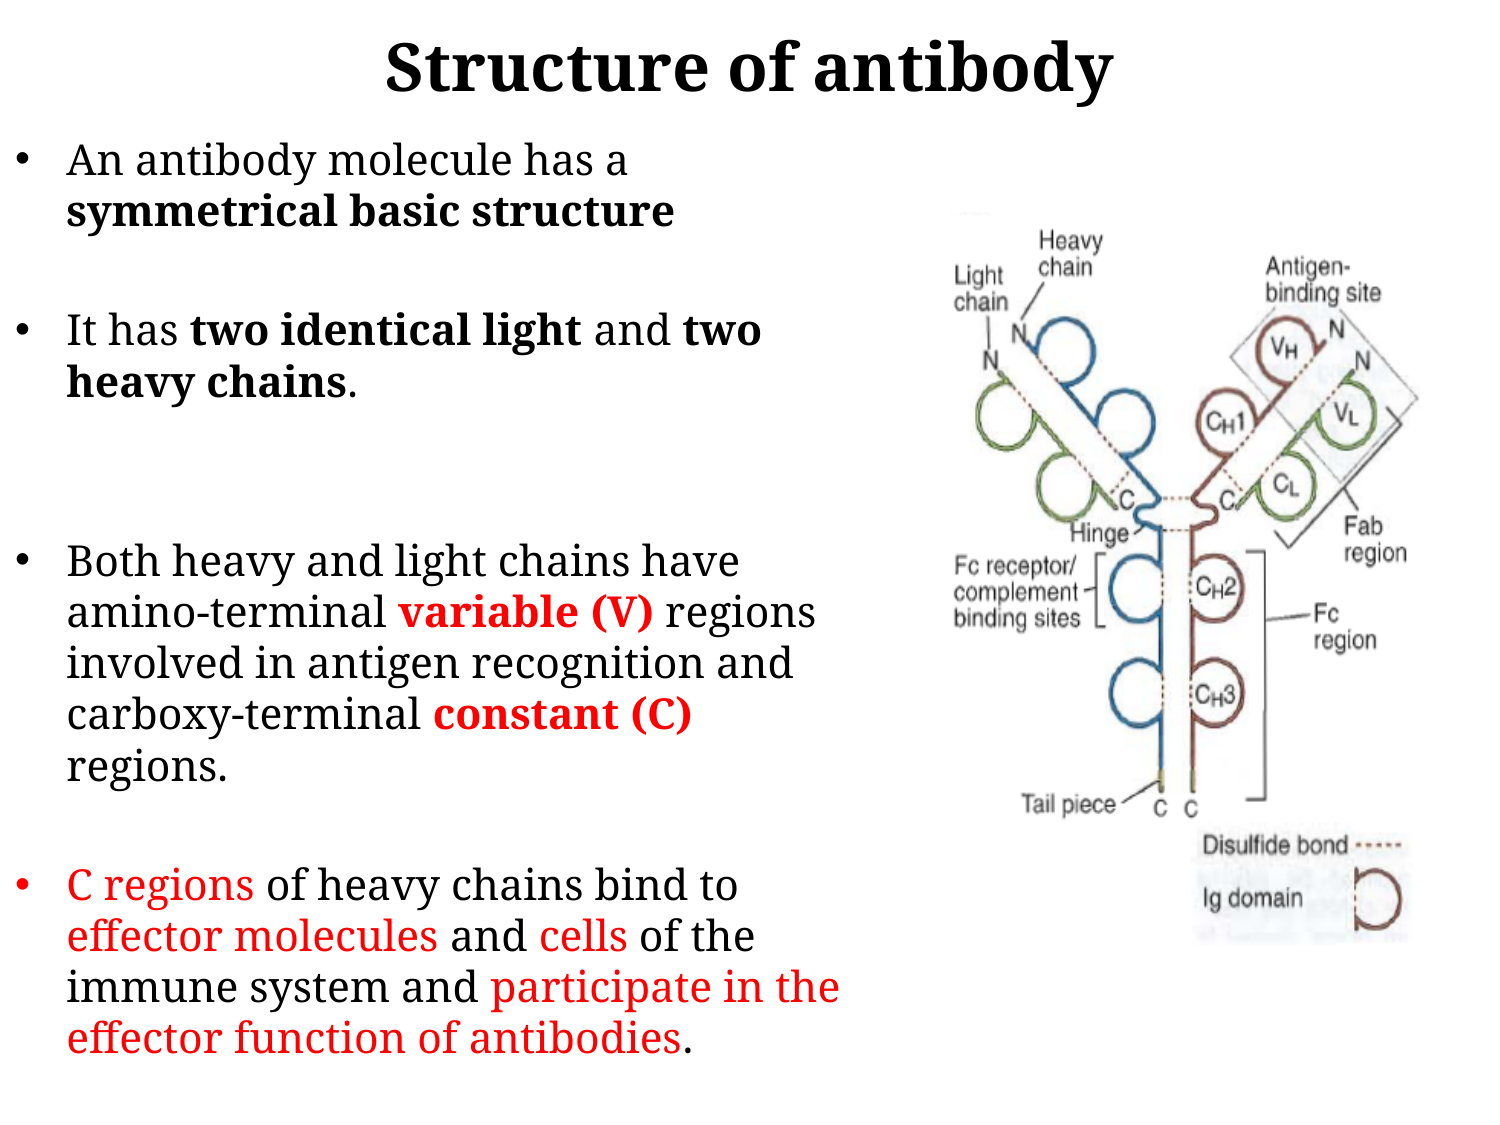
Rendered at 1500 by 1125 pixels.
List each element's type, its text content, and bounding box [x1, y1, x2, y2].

title Structure of antibody [75, 0, 1425, 130]
picture [887, 212, 1462, 951]
list An antibody molecule has a symmetrical basic structure It has two identical light and two heavy chains. Both heavy and light chains have amino-terminal variable (V) regions involved in antigen recognition and carboxy-terminal constant (C) regions. C regions of heavy chains bind to effector molecules and cells of the immune system and participate in the effector function of antibodies. [0, 125, 875, 1075]
